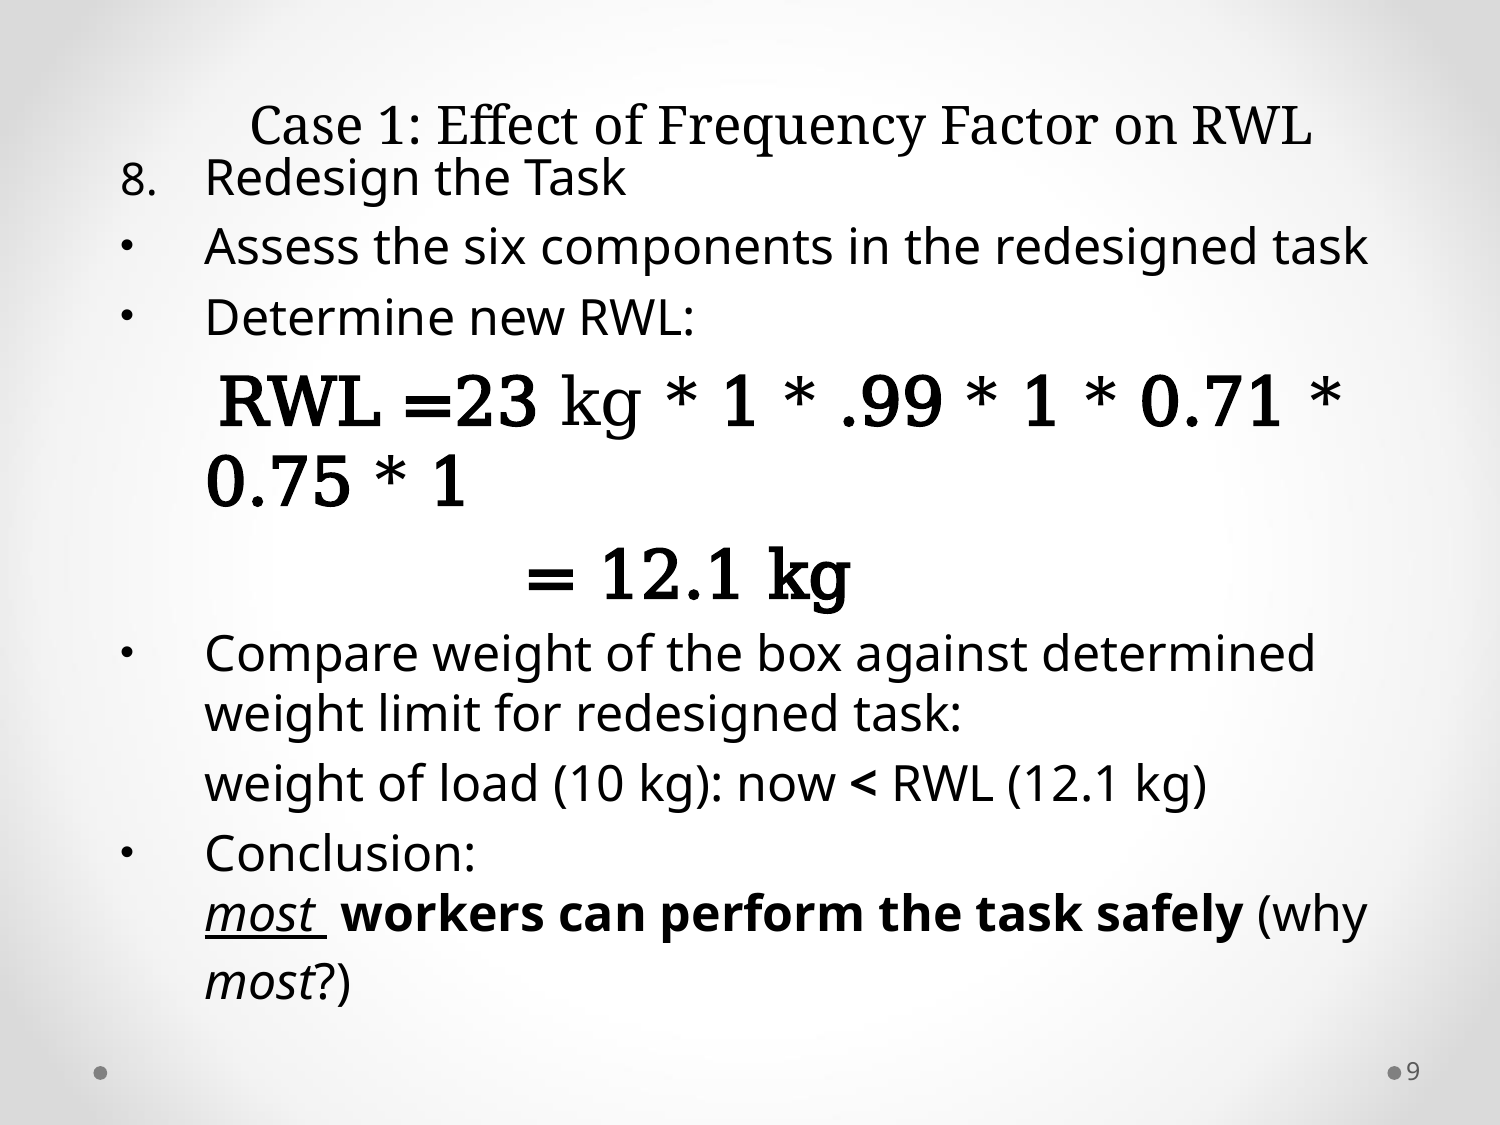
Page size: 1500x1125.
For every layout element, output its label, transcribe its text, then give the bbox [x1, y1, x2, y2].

list Redesign the Task Assess the six components in the redesigned task Determine new RWL: RWL =23 kg * 1 * .99 * 1 * 0.71 * 0.75 * 1 = 12.1 kg Compare weight of the box against determined weight limit for redesigned task: weight of load (10 kg): now < RWL (12.1 kg) Conclusion: most workers can perform the task safely (why most?) [87, 137, 1438, 1113]
picture [0, 0, 1500, 1125]
slide_number 9 [1401, 1042, 1494, 1103]
title Case 1: Effect of Frequency Factor on RWL [62, 62, 1500, 163]
